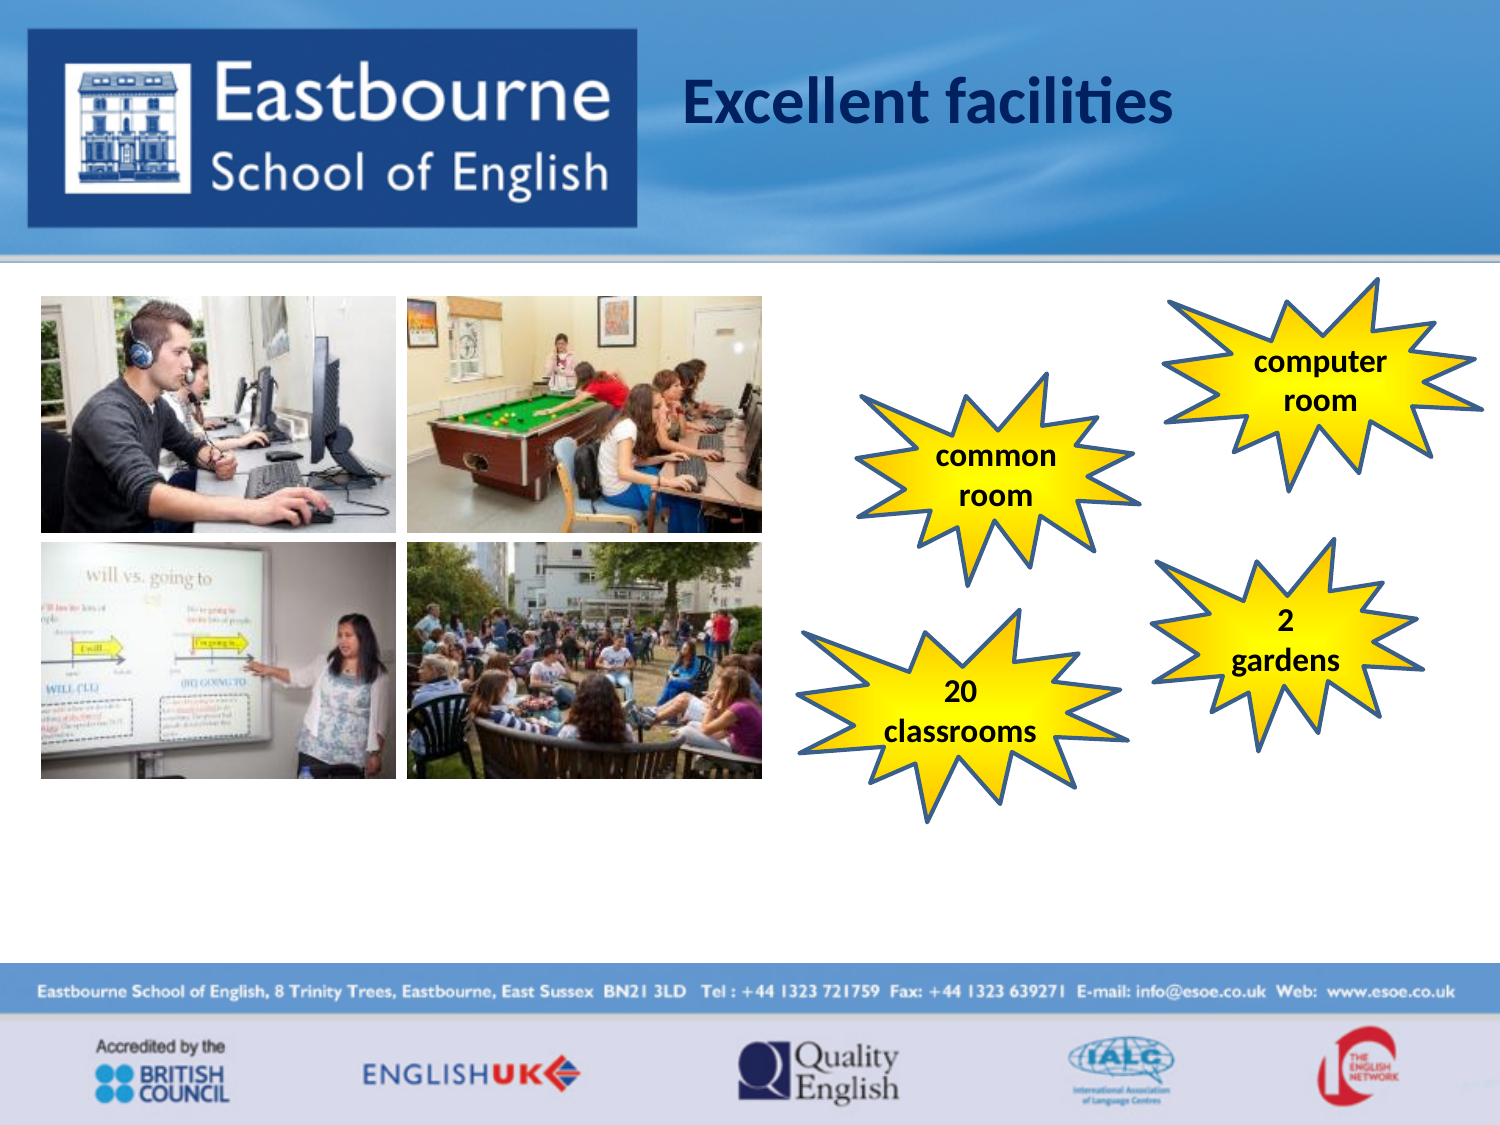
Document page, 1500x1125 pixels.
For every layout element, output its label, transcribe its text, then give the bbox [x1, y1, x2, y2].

picture [407, 542, 763, 780]
text_box computer room [1161, 277, 1485, 494]
picture [0, 0, 1500, 263]
text_box common room [854, 371, 1142, 589]
picture [0, 963, 1500, 1125]
picture [407, 296, 763, 534]
picture [40, 542, 396, 780]
text_box 20 classrooms [795, 607, 1131, 825]
picture [40, 296, 396, 534]
text_box 2 gardens [1149, 536, 1426, 754]
title Excellent facilities [667, 49, 1459, 228]
